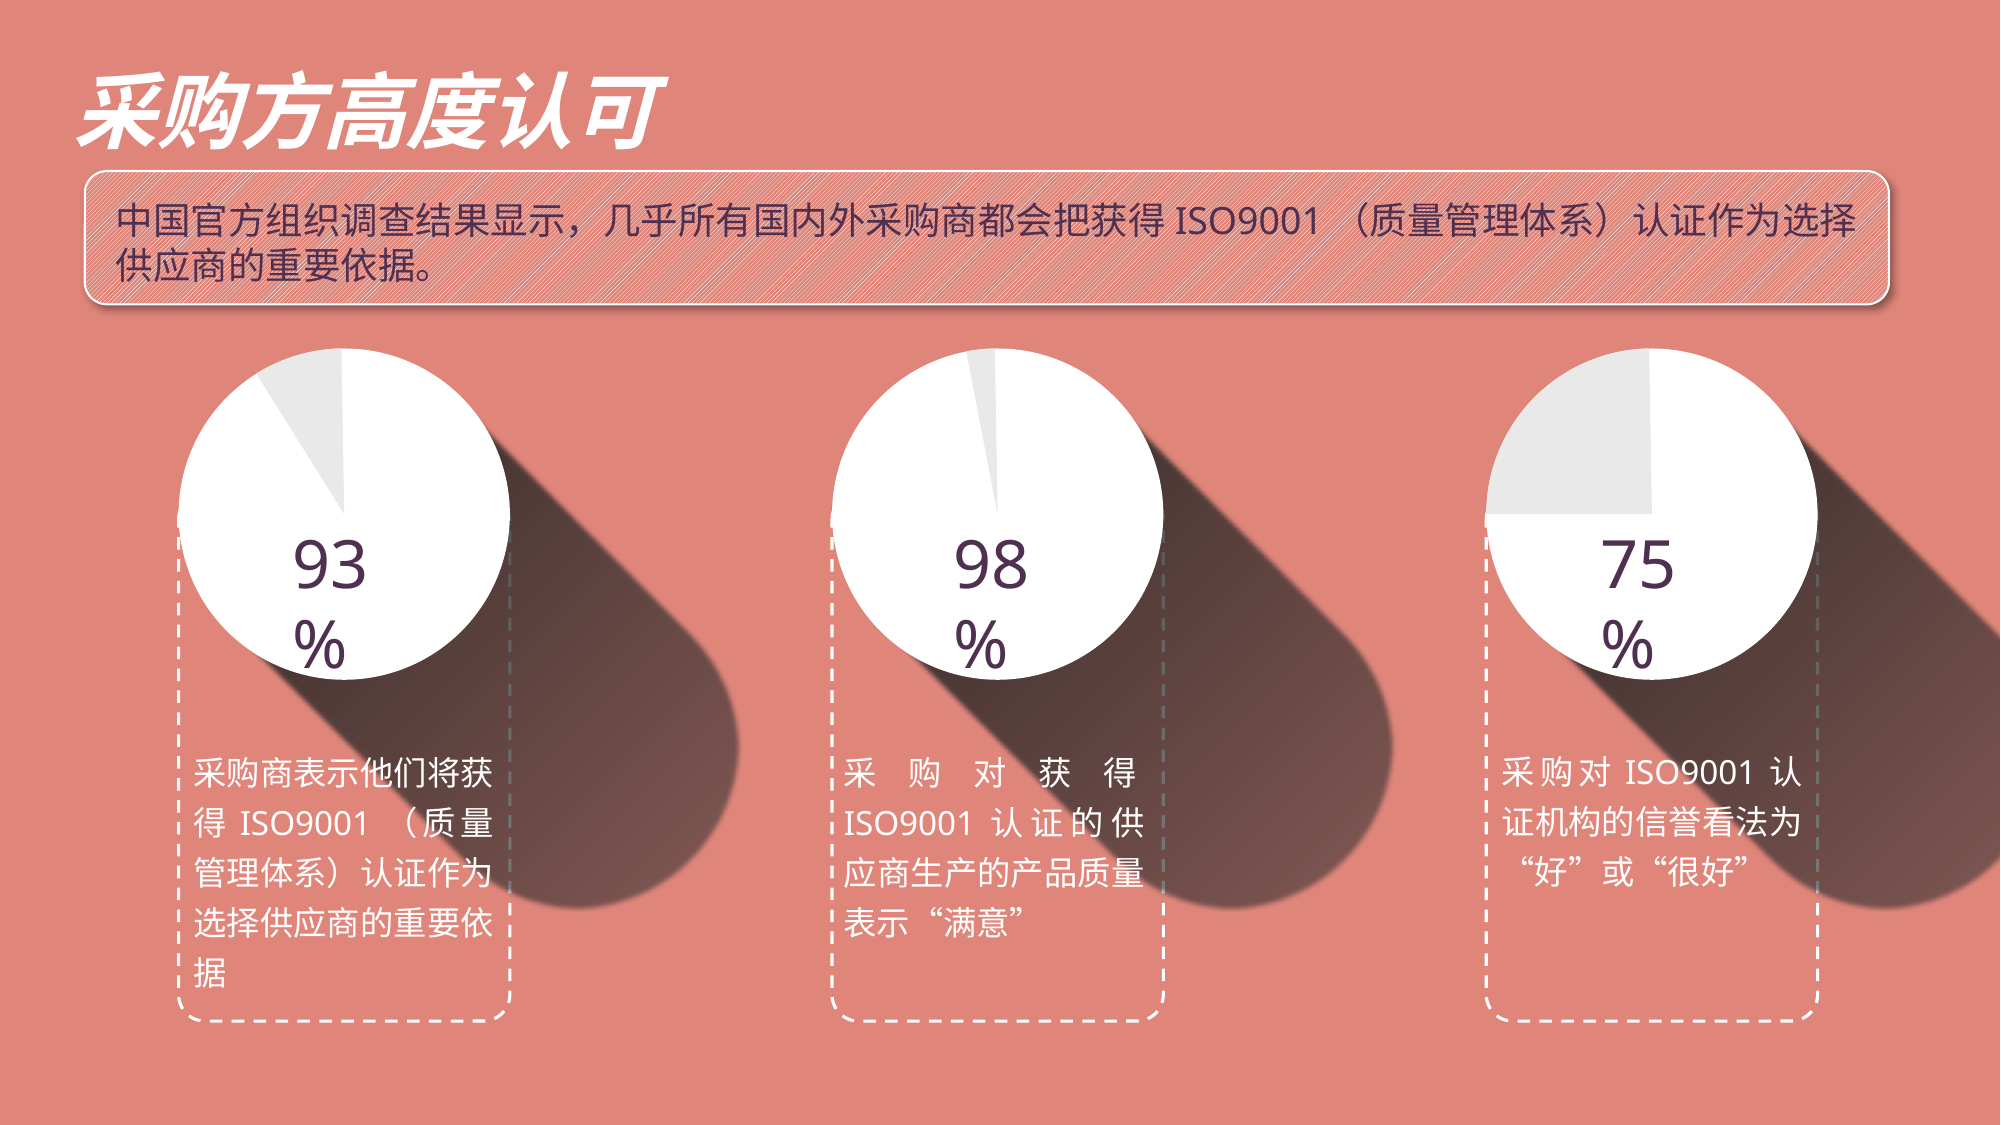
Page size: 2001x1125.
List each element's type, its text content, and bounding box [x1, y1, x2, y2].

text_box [831, 300, 1280, 1022]
text_box 采购方高度认可 [58, 52, 746, 167]
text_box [178, 300, 627, 1022]
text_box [1486, 300, 1934, 1022]
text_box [84, 170, 1889, 305]
